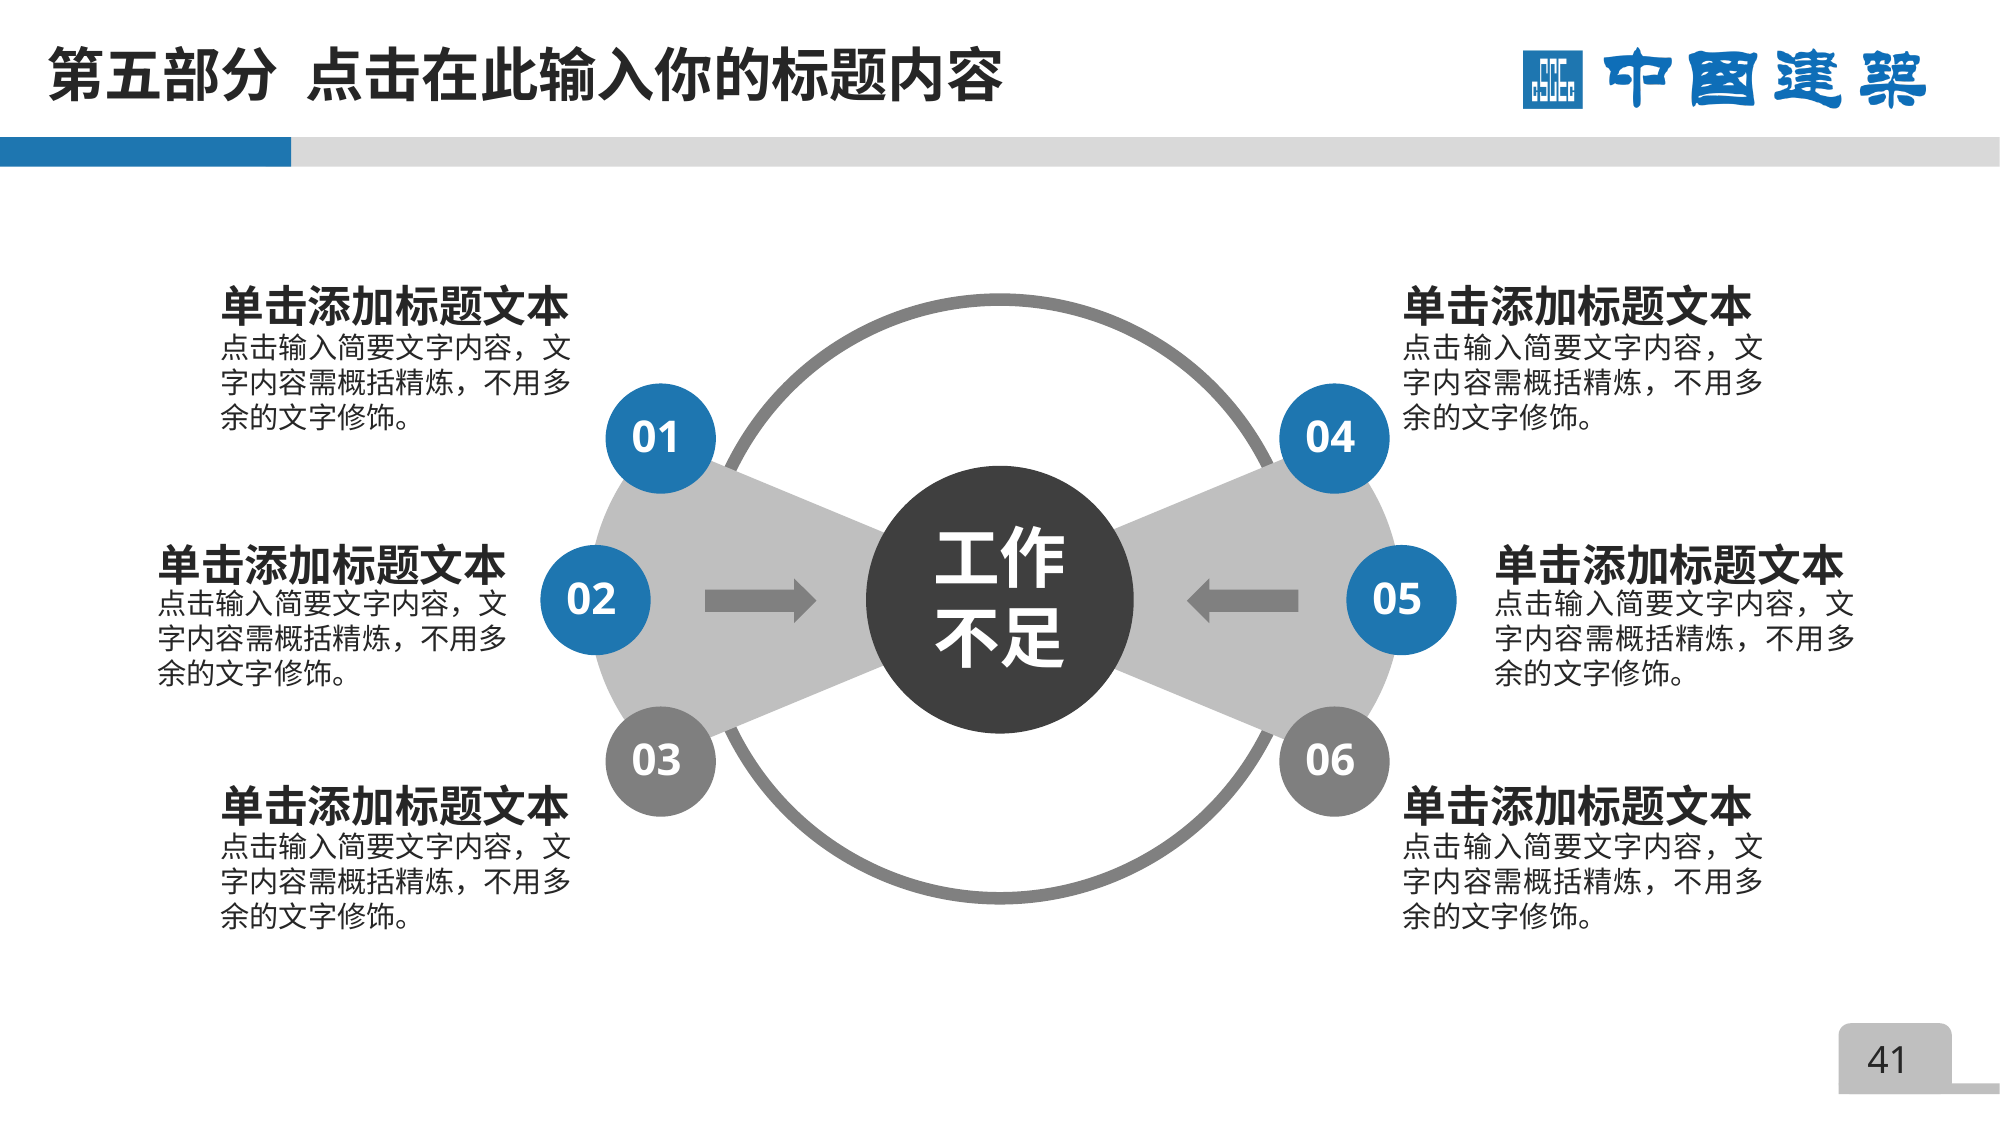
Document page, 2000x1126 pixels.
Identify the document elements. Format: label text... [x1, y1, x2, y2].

text_box 单击添加标题文本 [1494, 537, 1849, 591]
text_box 点击输入简要文字内容，文字内容需概括精炼，不用多余的文字修饰。 [1494, 585, 1856, 691]
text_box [605, 706, 717, 817]
text_box 点击输入简要文字内容，文字内容需概括精炼，不用多余的文字修饰。 [1402, 828, 1764, 934]
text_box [1279, 383, 1390, 494]
picture [1523, 47, 1926, 109]
text_box 单击添加标题文本 [220, 279, 575, 332]
text_box 点击输入简要文字内容，文字内容需概括精炼，不用多余的文字修饰。 [220, 832, 575, 934]
text_box 单击添加标题文本 [157, 537, 512, 591]
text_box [1346, 544, 1457, 656]
text_box [703, 576, 819, 626]
text_box 第五部分 点击在此输入你的标题内容 [31, 31, 1083, 116]
text_box [593, 462, 860, 736]
text_box 点击输入简要文字内容，文字内容需概括精炼，不用多余的文字修饰。 [157, 591, 512, 691]
text_box 单击添加标题文本 [1402, 279, 1757, 332]
text_box [729, 297, 1269, 519]
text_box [605, 383, 717, 494]
text_box [1140, 460, 1397, 738]
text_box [1279, 706, 1390, 817]
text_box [540, 544, 651, 656]
text_box 点击输入简要文字内容，文字内容需概括精炼，不用多余的文字修饰。 [220, 332, 575, 435]
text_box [865, 465, 1134, 734]
text_box 单击添加标题文本 [220, 778, 575, 832]
text_box 单击添加标题文本 [1402, 778, 1757, 832]
text_box [1184, 576, 1301, 626]
text_box [729, 678, 1269, 901]
text_box 点击输入简要文字内容，文字内容需概括精炼，不用多余的文字修饰。 [1402, 329, 1764, 435]
